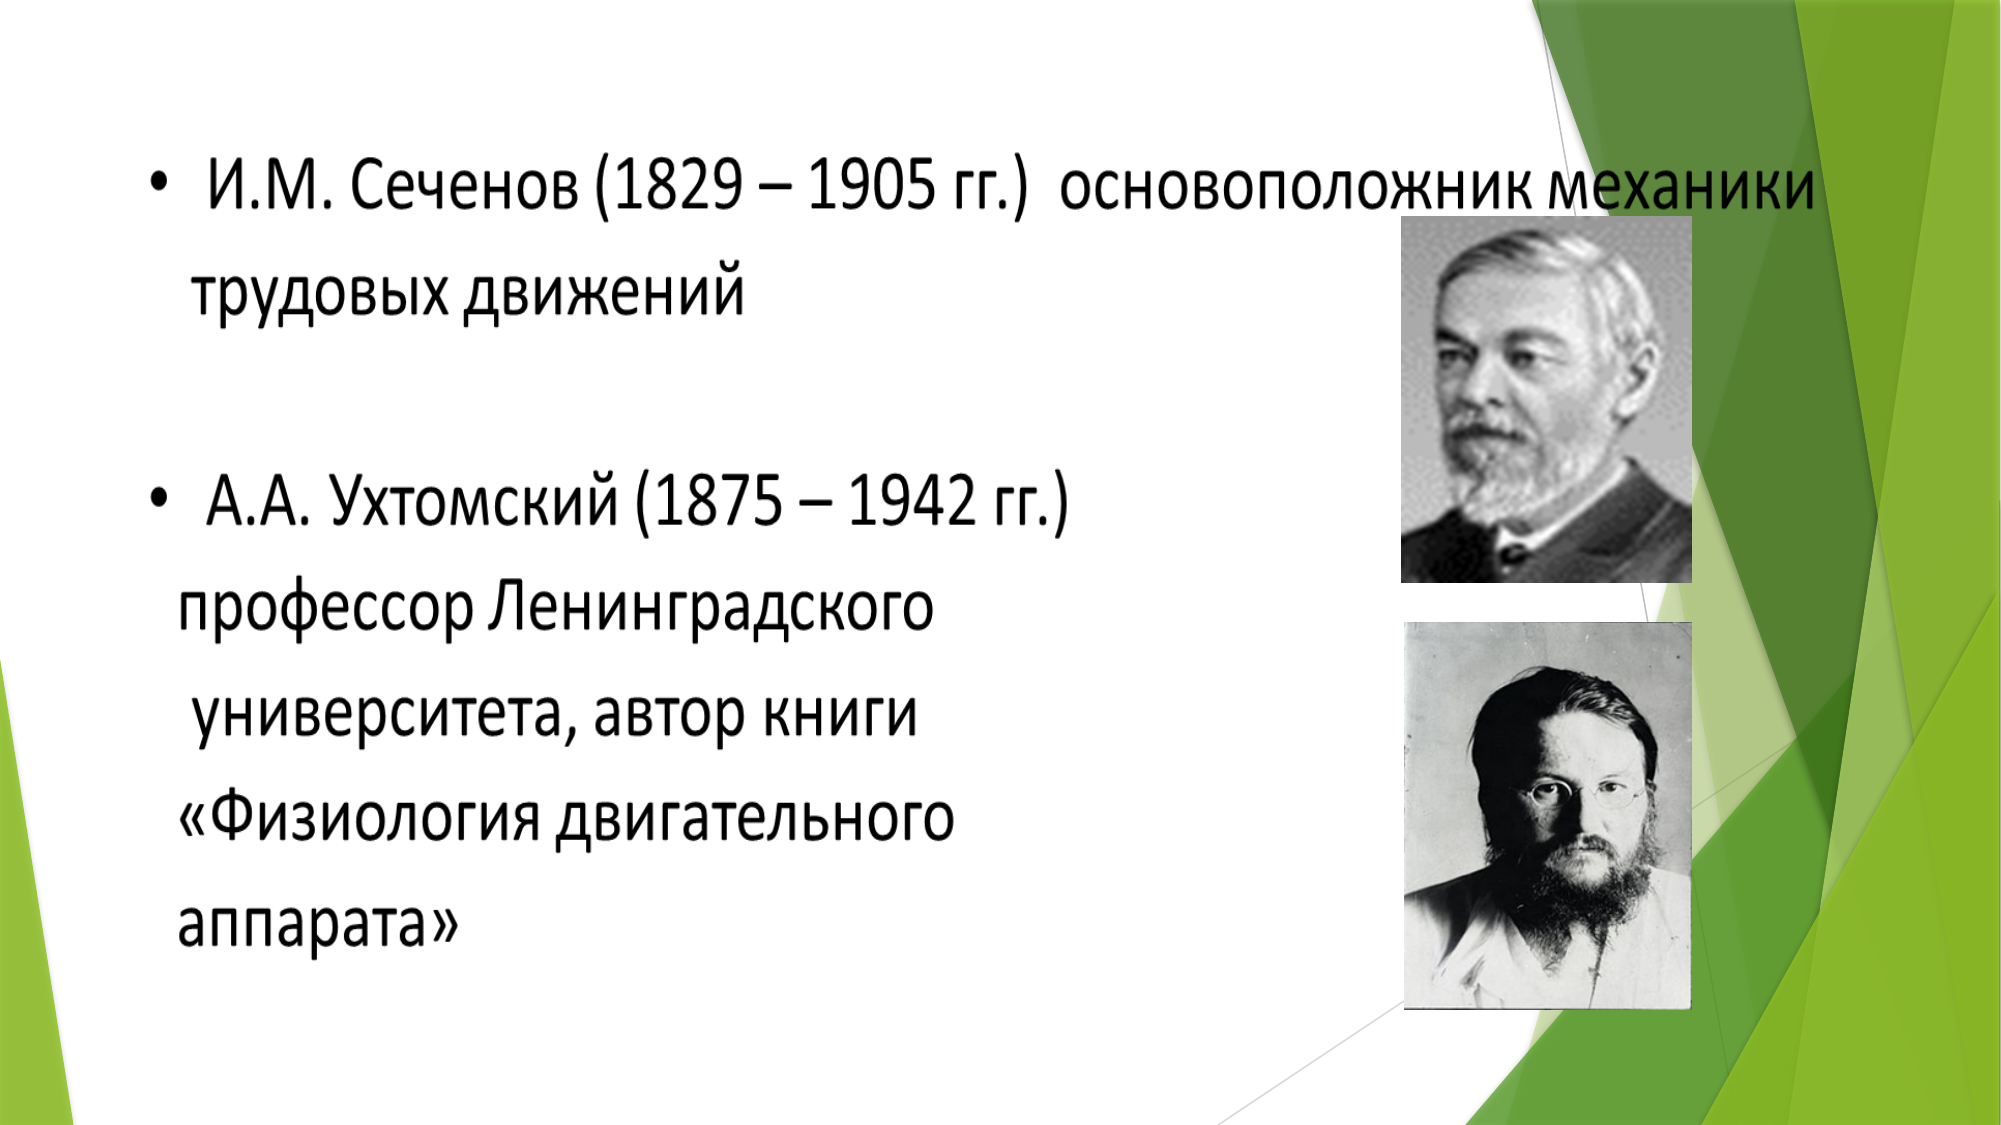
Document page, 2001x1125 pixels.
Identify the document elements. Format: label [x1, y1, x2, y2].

picture [1403, 622, 1692, 1010]
picture [1400, 216, 1692, 584]
list [110, 108, 1869, 1017]
